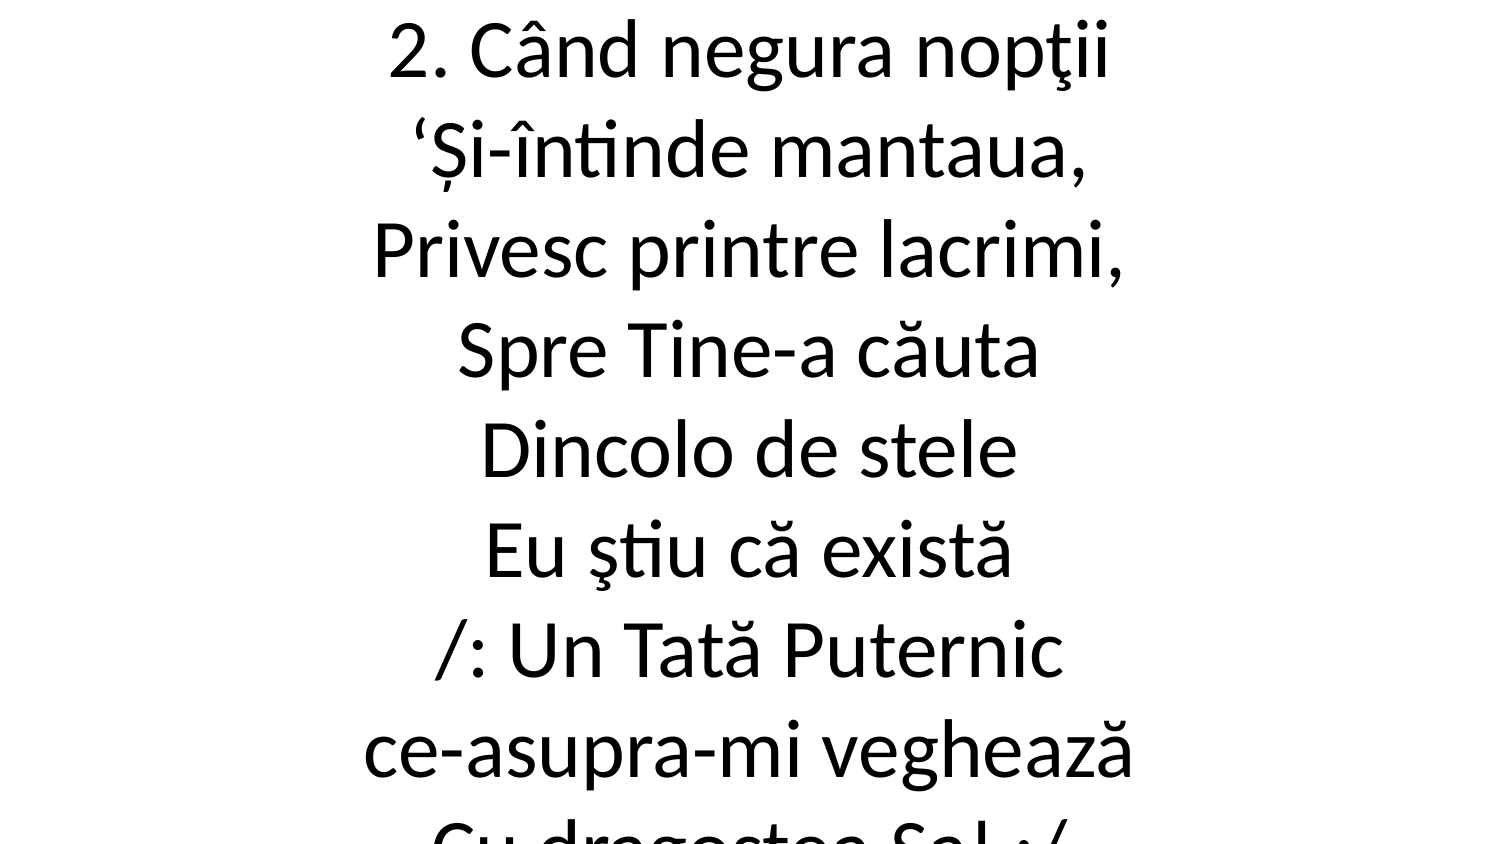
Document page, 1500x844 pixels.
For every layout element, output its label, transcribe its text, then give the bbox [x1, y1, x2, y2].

text_box 2. Când negura nopţii ‘Și-întinde mantaua, Privesc printre lacrimi, Spre Tine-a căuta Dincolo de stele Eu ştiu că există /: Un Tată Puternic ce-asupra-mi veghează Cu dragostea Sa! :/ [348, 0, 1152, 844]
